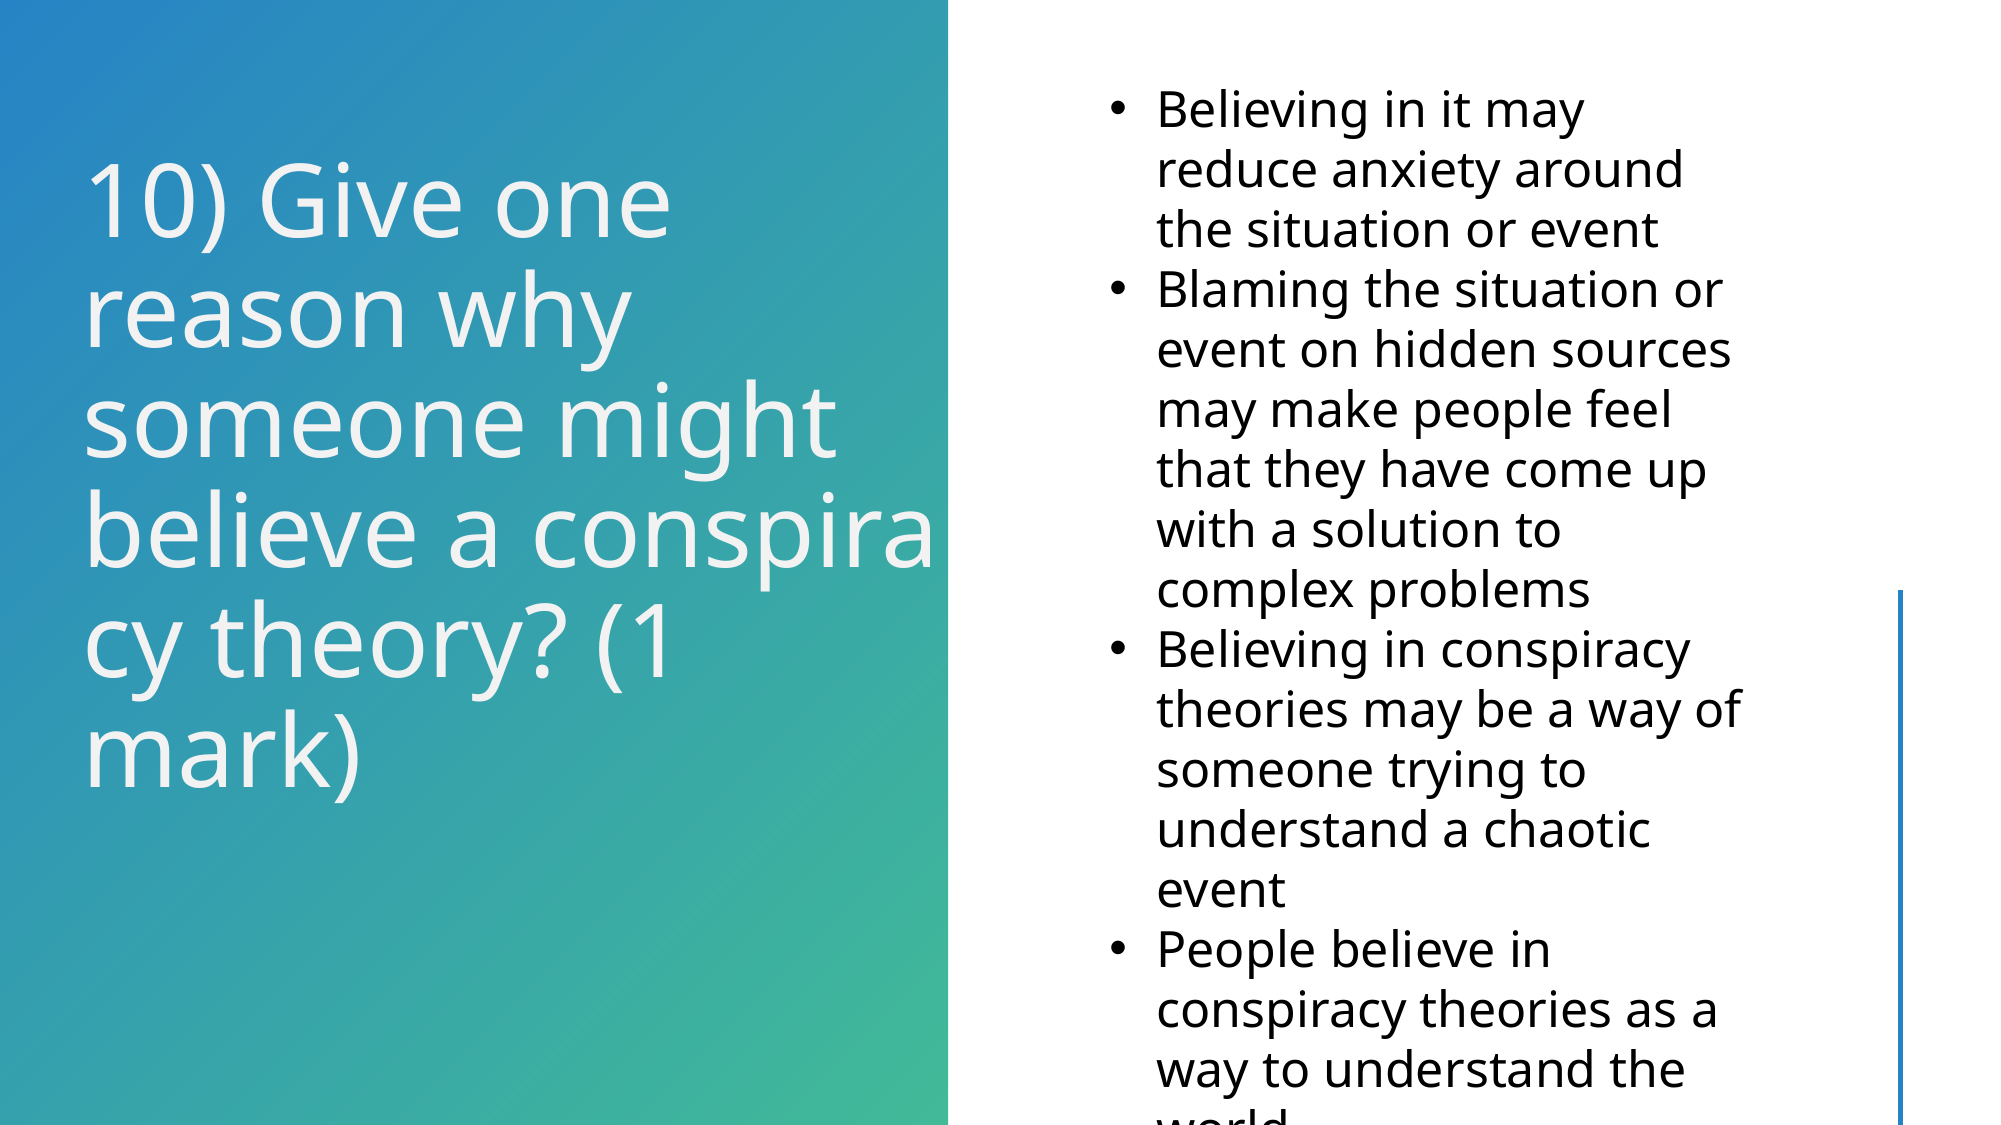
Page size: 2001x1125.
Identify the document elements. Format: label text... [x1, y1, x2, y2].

text_box 10) Give one reason why someone might believe a conspiracy theory? (1 mark) [67, 0, 959, 818]
text_box [0, 0, 949, 1125]
text_box Believing in it may reduce anxiety around the situation or event Blaming the situation or event on hidden sources may make people feel that they have come up with a solution to complex problems Believing in conspiracy theories may be a way of someone trying to understand a chaotic event People believe in conspiracy theories as a way to understand the world [1094, 70, 1762, 1125]
text_box [949, 0, 2000, 1125]
